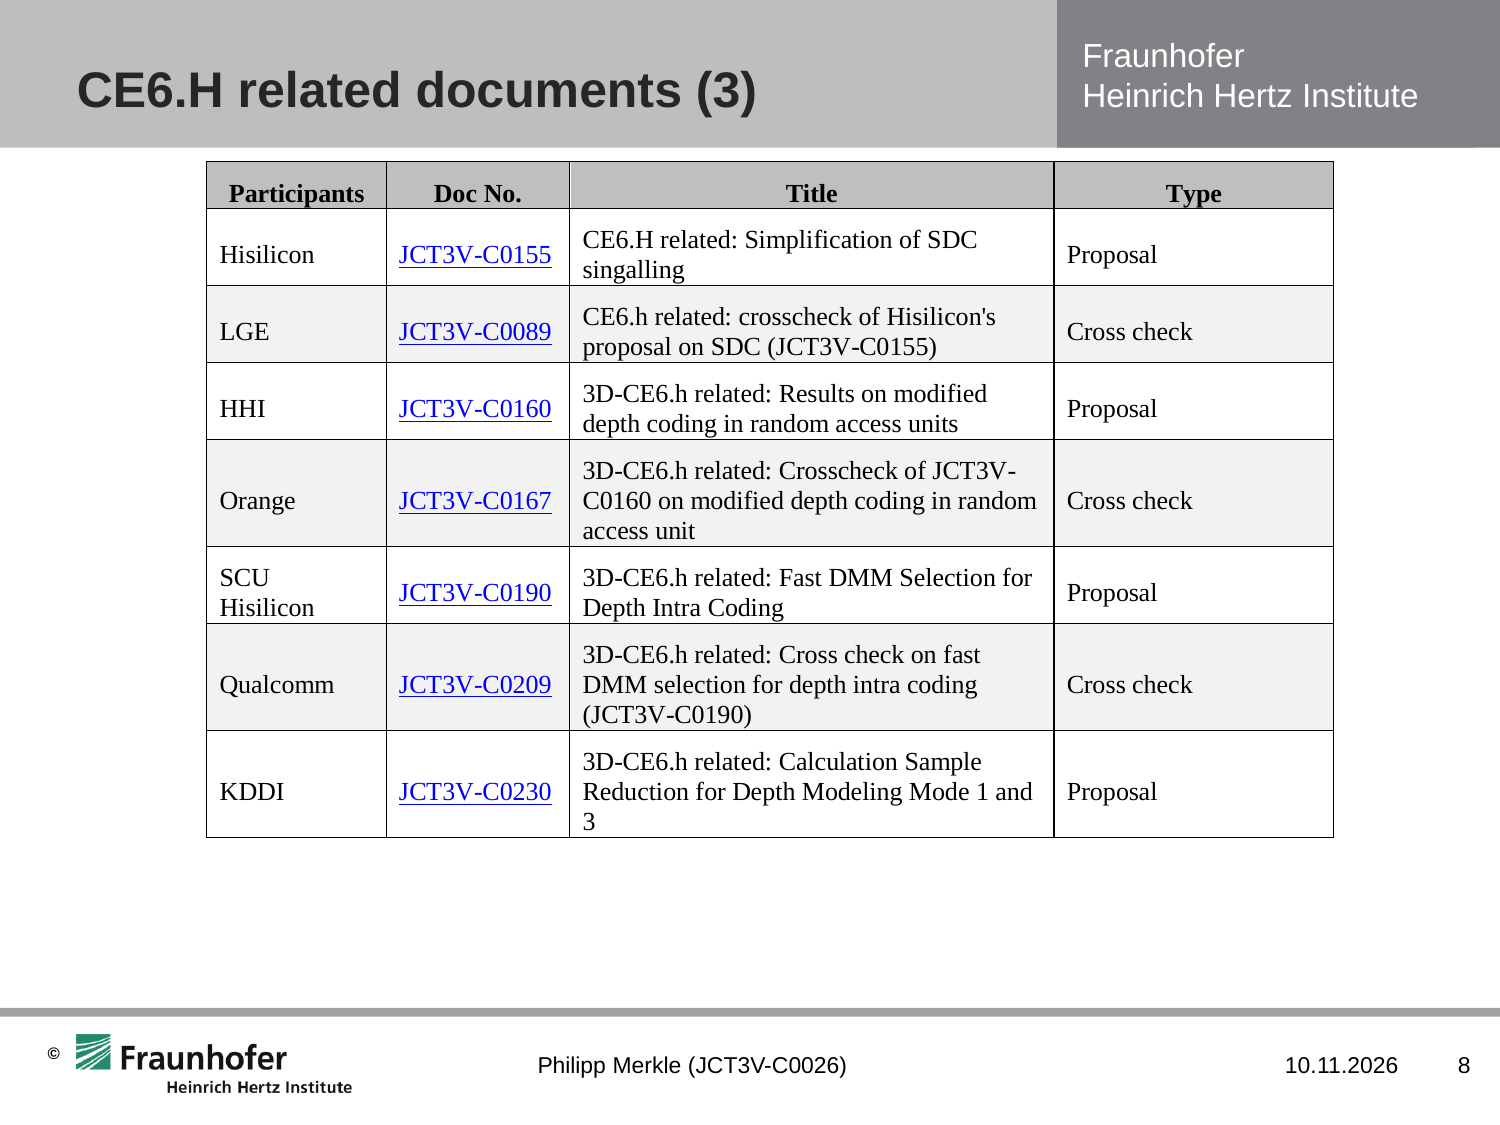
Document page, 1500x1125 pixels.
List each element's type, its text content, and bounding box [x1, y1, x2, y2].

picture [76, 1034, 352, 1093]
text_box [205, 160, 1338, 1018]
title CE6.H related documents (3) [76, 58, 1022, 118]
footer Philipp Merkle (JCT3V-C0026) [442, 1034, 1008, 1094]
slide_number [1019, 1034, 1394, 1094]
slide_number 8 [1394, 1034, 1471, 1094]
